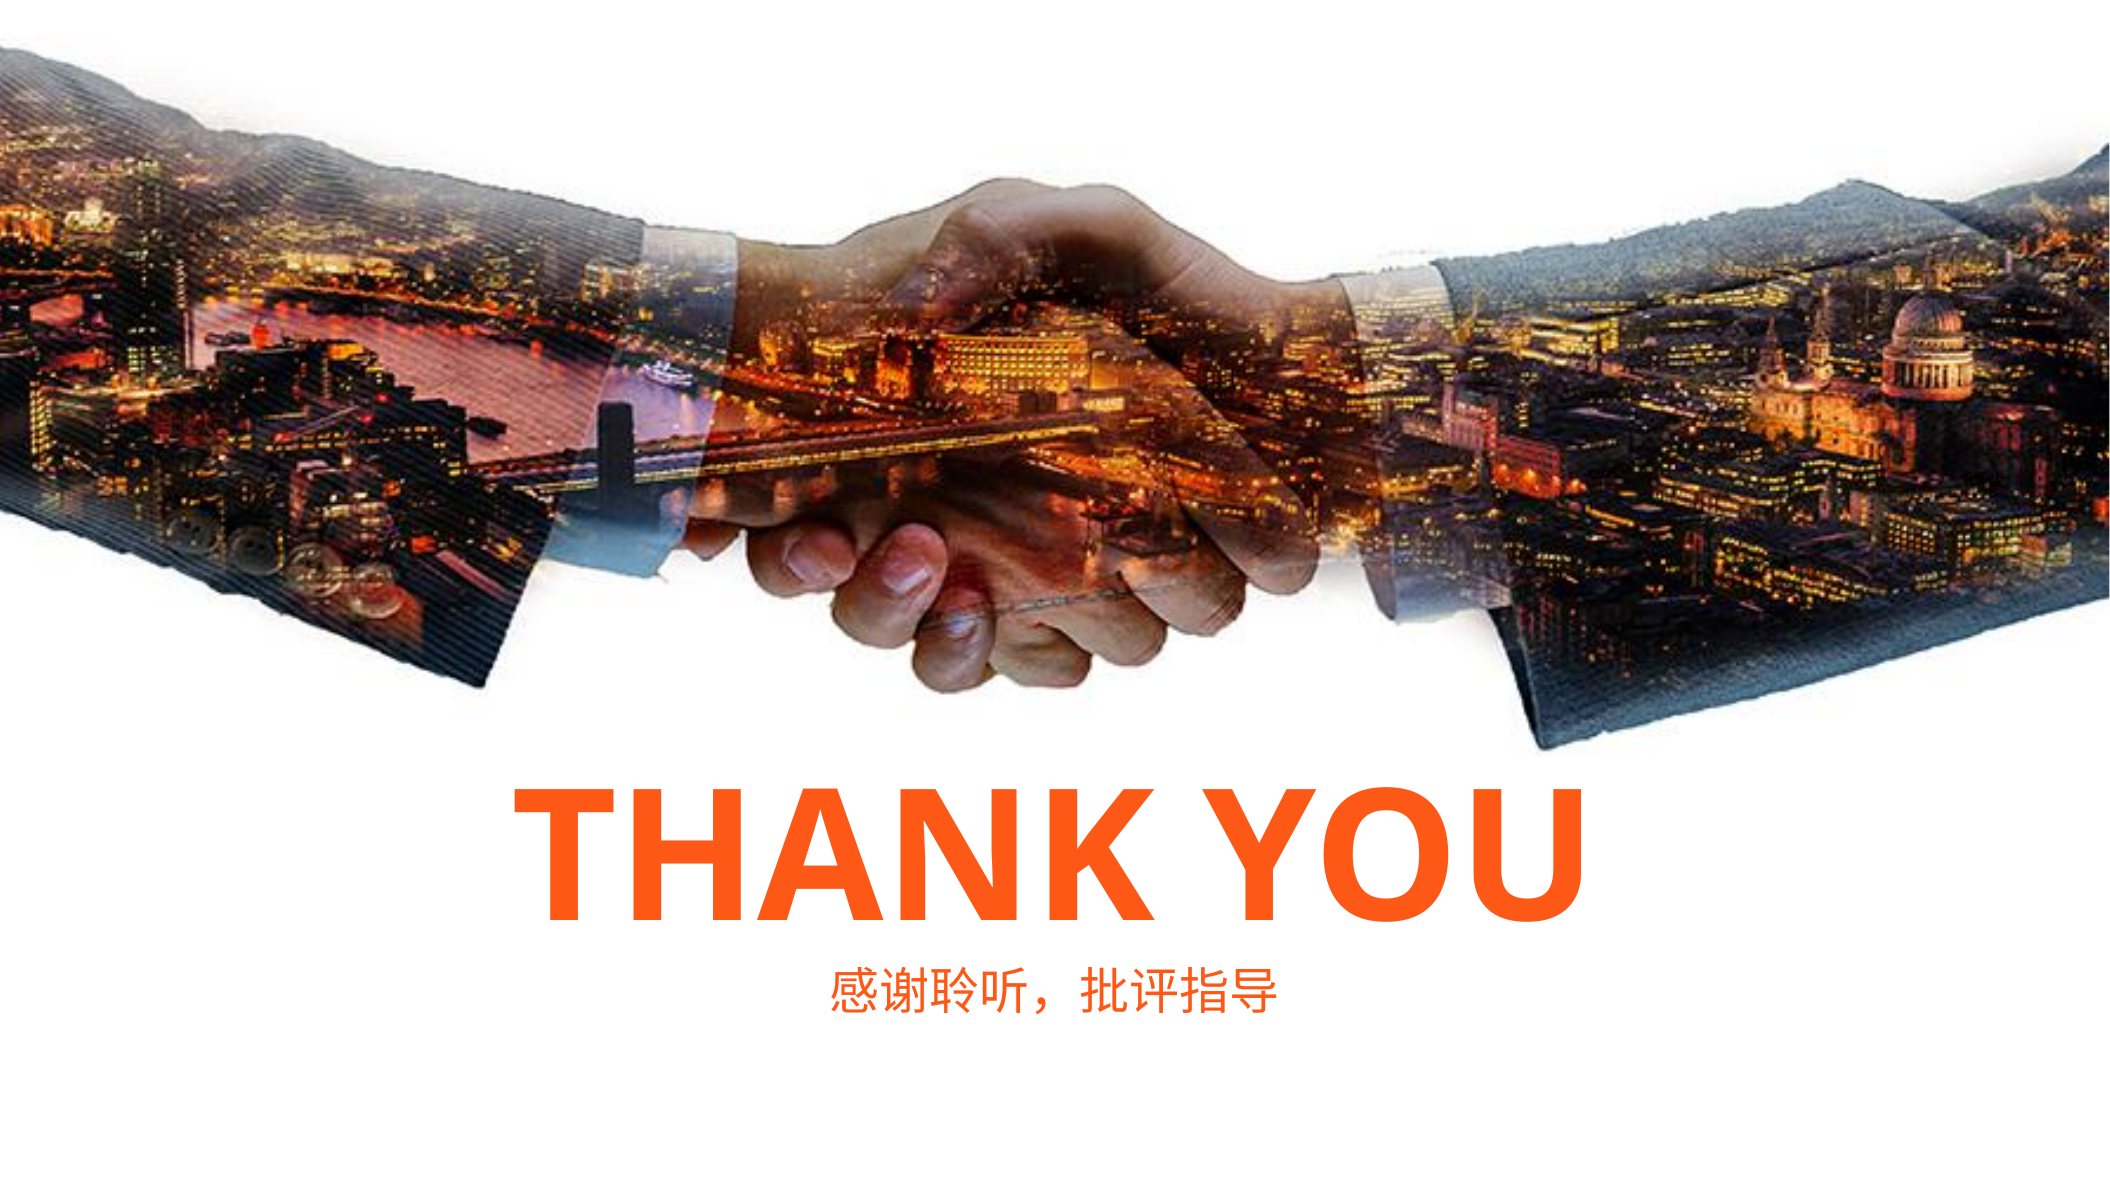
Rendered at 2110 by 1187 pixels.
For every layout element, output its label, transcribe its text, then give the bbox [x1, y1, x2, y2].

text_box 感谢聆听，批评指导 [799, 959, 1310, 1020]
text_box [0, 0, 2110, 1187]
text_box THANK YOU [471, 737, 1638, 958]
